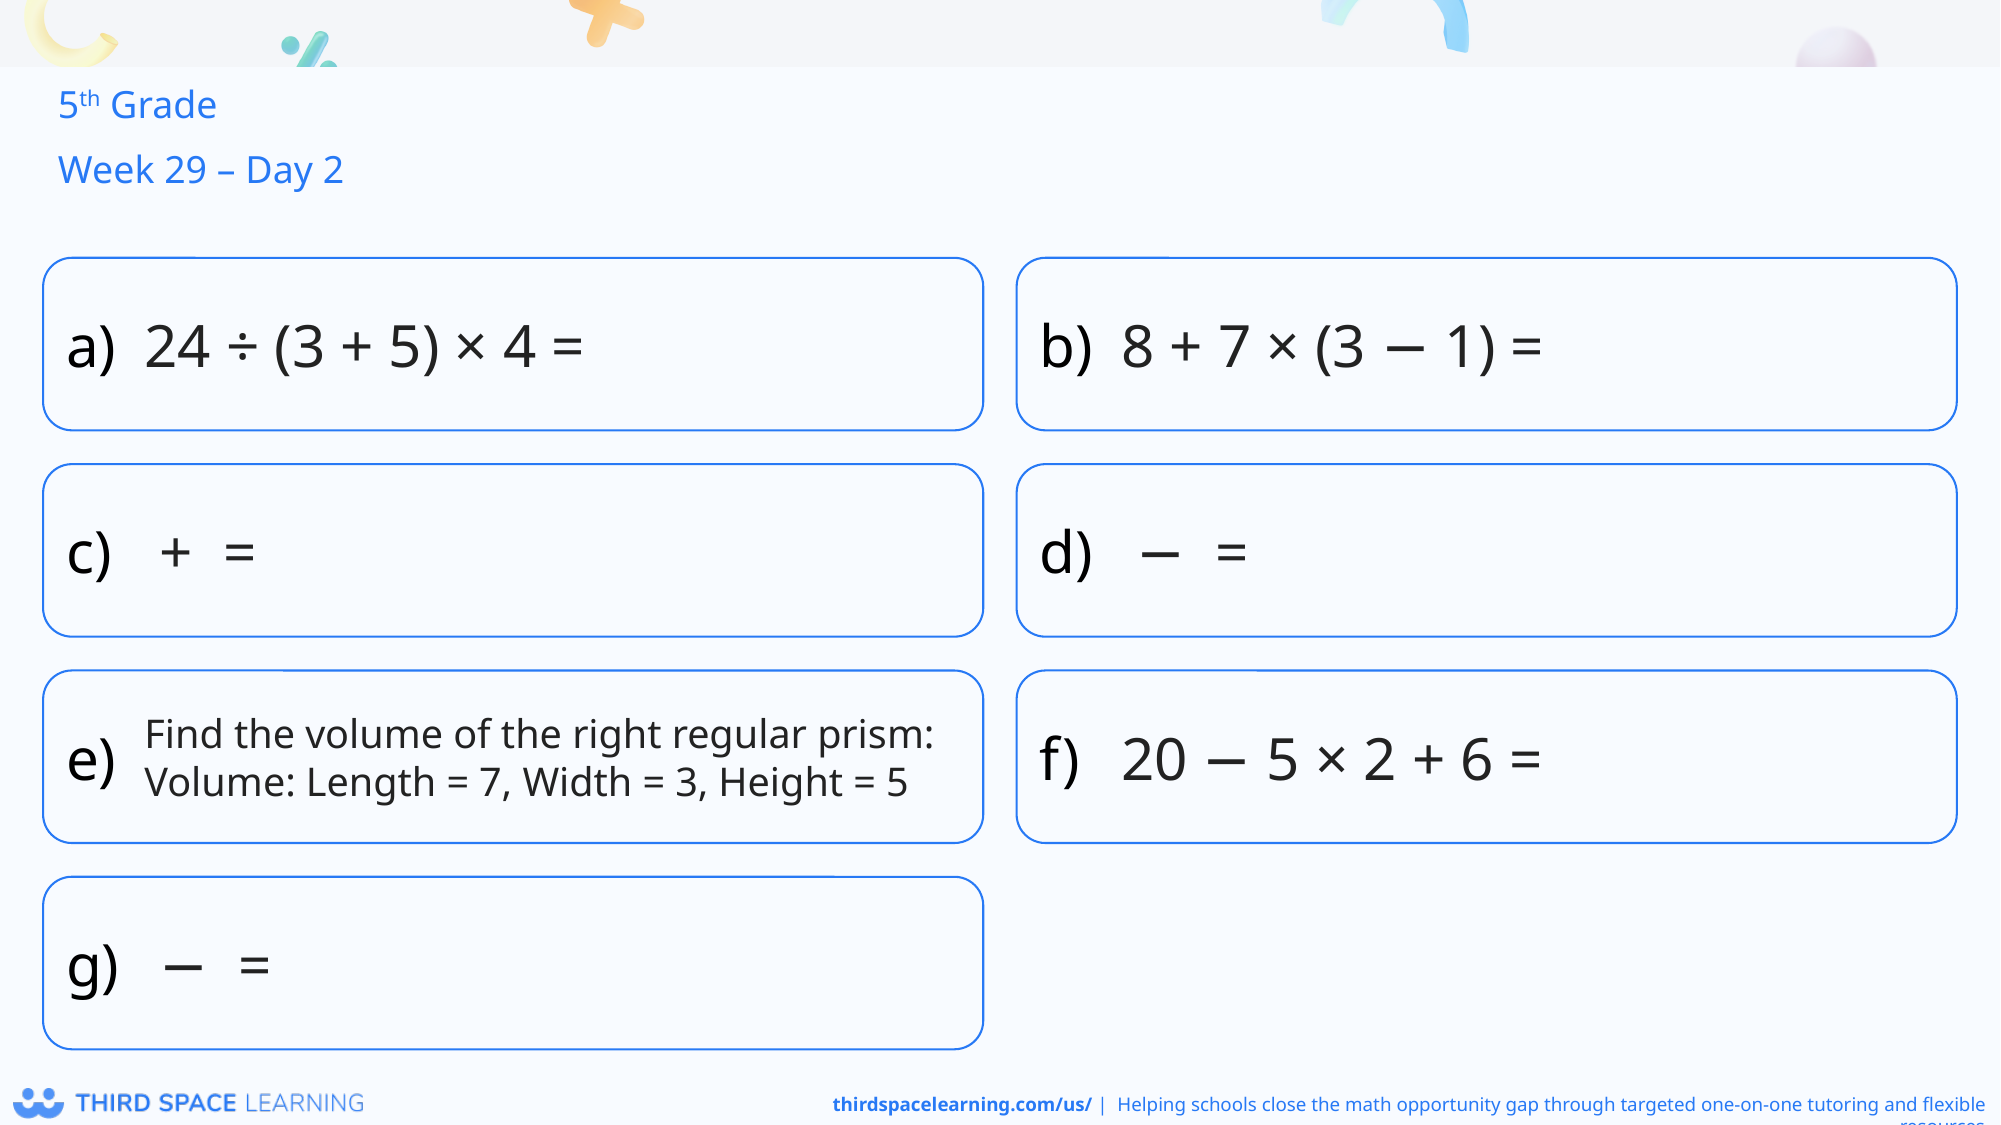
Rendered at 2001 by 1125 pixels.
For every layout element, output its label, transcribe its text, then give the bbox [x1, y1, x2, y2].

text_box 5th Grade Week 29 – Day 2 [43, 73, 509, 212]
list 8 + 7 × (3 − 1) = [1106, 272, 1939, 416]
picture [0, 0, 2000, 67]
list 24 ÷ (3 + 5) × 4 = [129, 272, 962, 416]
list Find the volume of the right regular prism: Volume: Length = 7, Width = 3, Height = 5 [129, 684, 962, 829]
picture [13, 1088, 365, 1119]
list 20 − 5 × 2 + 6 = [1106, 684, 1939, 829]
